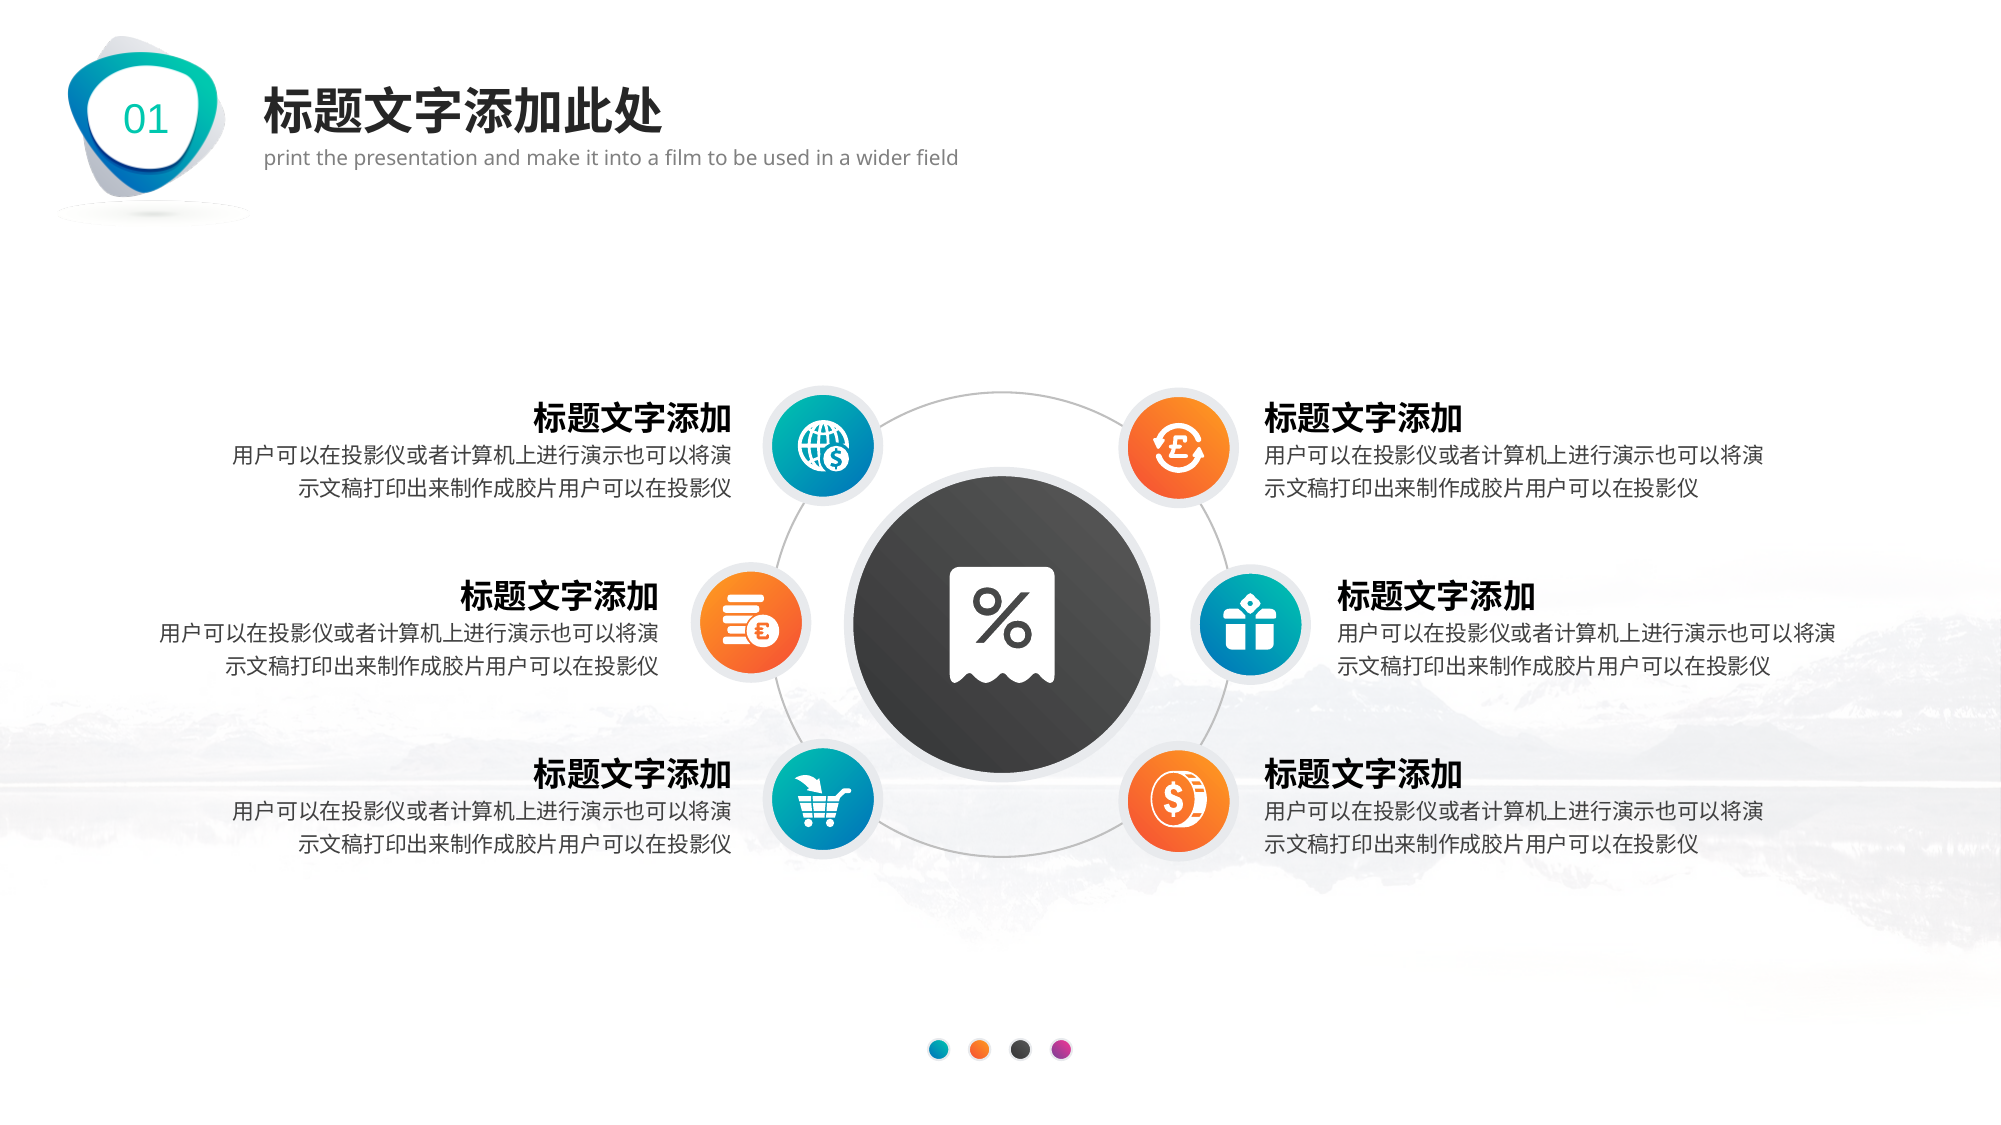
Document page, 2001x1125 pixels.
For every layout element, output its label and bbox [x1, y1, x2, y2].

text_box [213, 737, 748, 866]
text_box [56, 36, 1051, 227]
text_box [213, 381, 748, 510]
text_box [1322, 559, 1857, 688]
text_box [1249, 381, 1784, 510]
text_box [695, 390, 1307, 857]
text_box [927, 1038, 1073, 1061]
text_box [1249, 737, 1784, 866]
text_box [140, 559, 675, 688]
